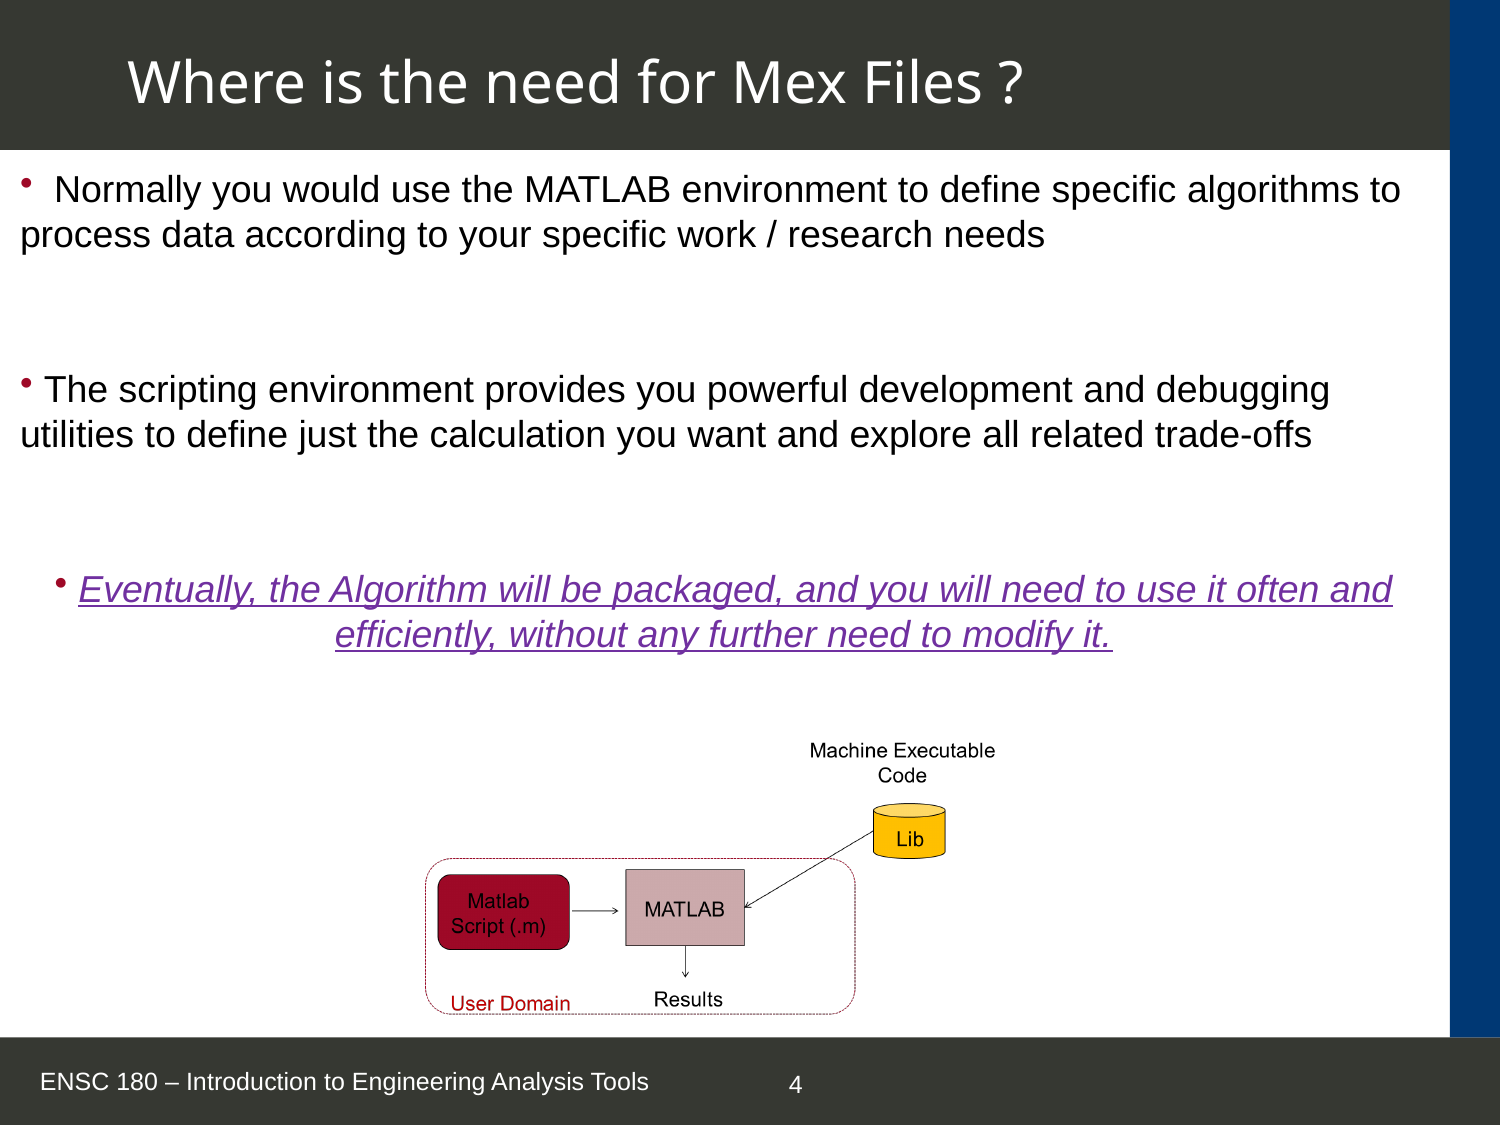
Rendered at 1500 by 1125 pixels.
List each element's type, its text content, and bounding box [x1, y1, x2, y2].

list Normally you would use the MATLAB environment to define specific algorithms to process data according to your specific work / research needs The scripting environment provides you powerful development and debugging utilities to define just the calculation you want and explore all related trade-offs Eventually, the Algorithm will be packaged, and you will need to use it often and efficiently, without any further need to modify it. [5, 157, 1443, 949]
footer ENSC 180 – Introduction to Engineering Analysis Tools [24, 1057, 740, 1113]
title Where is the need for Mex Files ? [112, 37, 1450, 138]
picture [424, 731, 1009, 1028]
